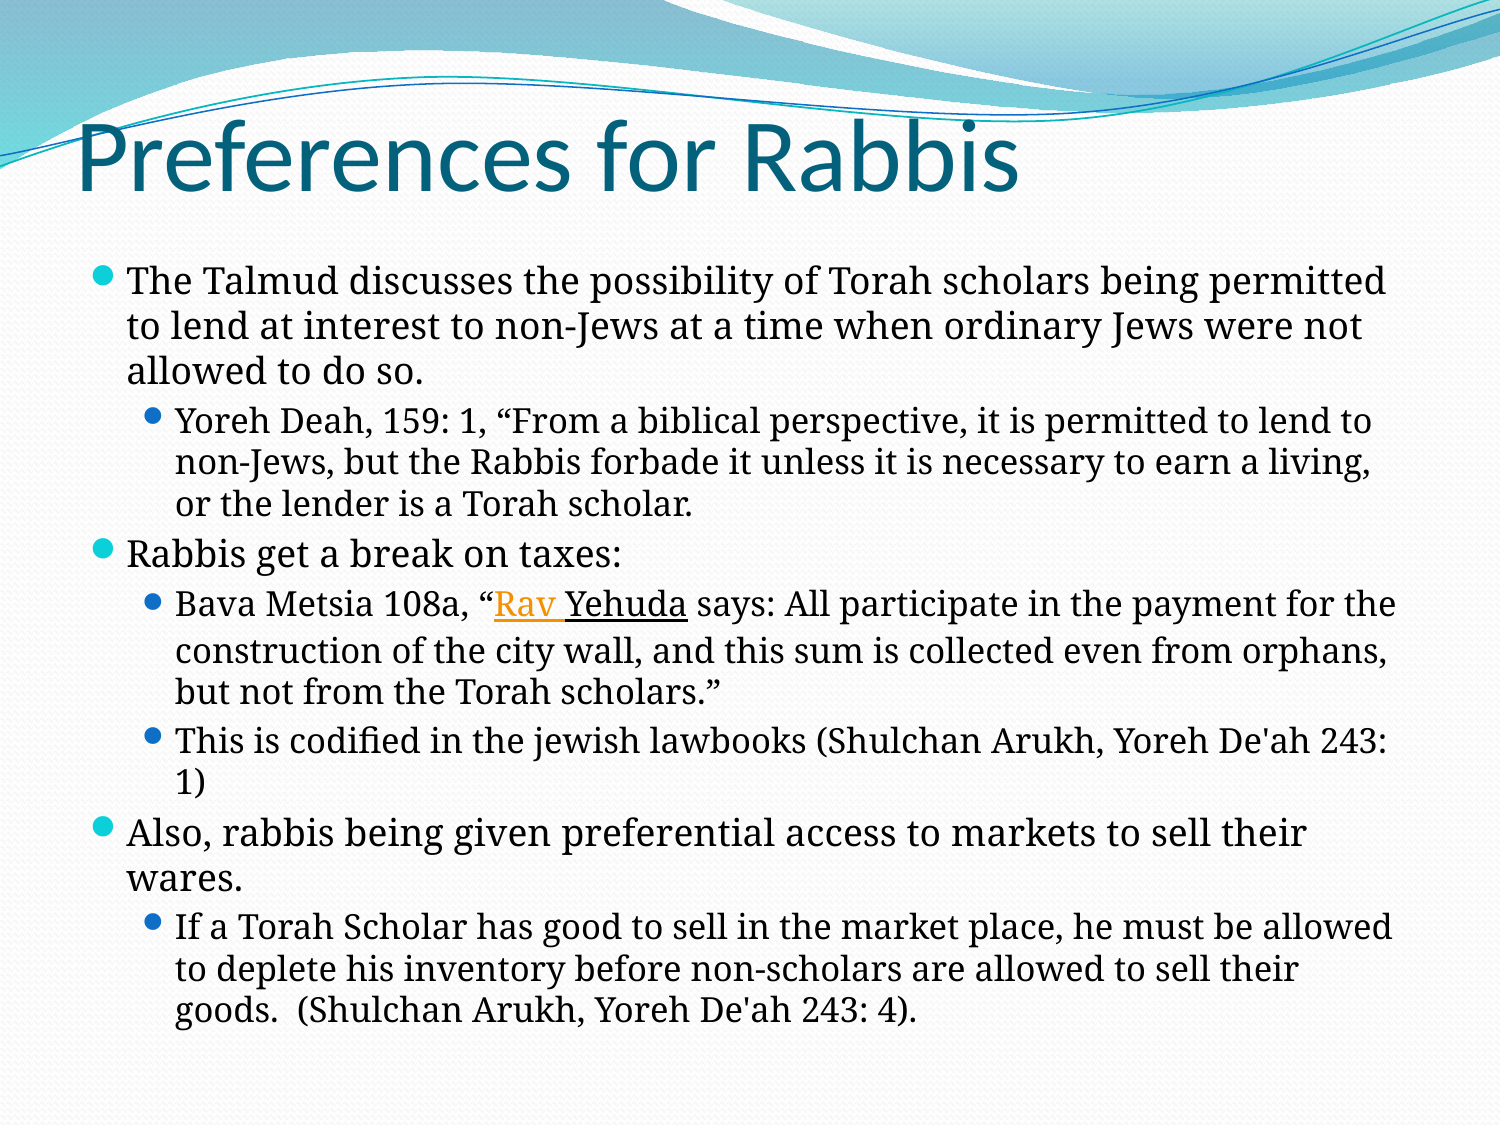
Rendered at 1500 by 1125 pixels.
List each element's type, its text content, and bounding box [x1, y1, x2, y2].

list The Talmud discusses the possibility of Torah scholars being permitted to lend at interest to non-Jews at a time when ordinary Jews were not allowed to do so. Yoreh Deah, 159: 1, “From a biblical perspective, it is permitted to lend to non-Jews, but the Rabbis forbade it unless it is necessary to earn a living, or the lender is a Torah scholar. Rabbis get a break on taxes: Bava Metsia 108a, “Rav Yehuda says: All participate in the payment for the construction of the city wall, and this sum is collected even from orphans, but not from the Torah scholars.” This is codified in the jewish lawbooks (Shulchan Arukh, Yoreh De'ah 243: 1) Also, rabbis being given preferential access to markets to sell their wares. If a Torah Scholar has good to sell in the market place, he must be allowed to deplete his inventory before non-scholars are allowed to sell their goods. (Shulchan Arukh, Yoreh De'ah 243: 4). [75, 249, 1425, 1038]
title Preferences for Rabbis [75, 75, 1425, 213]
